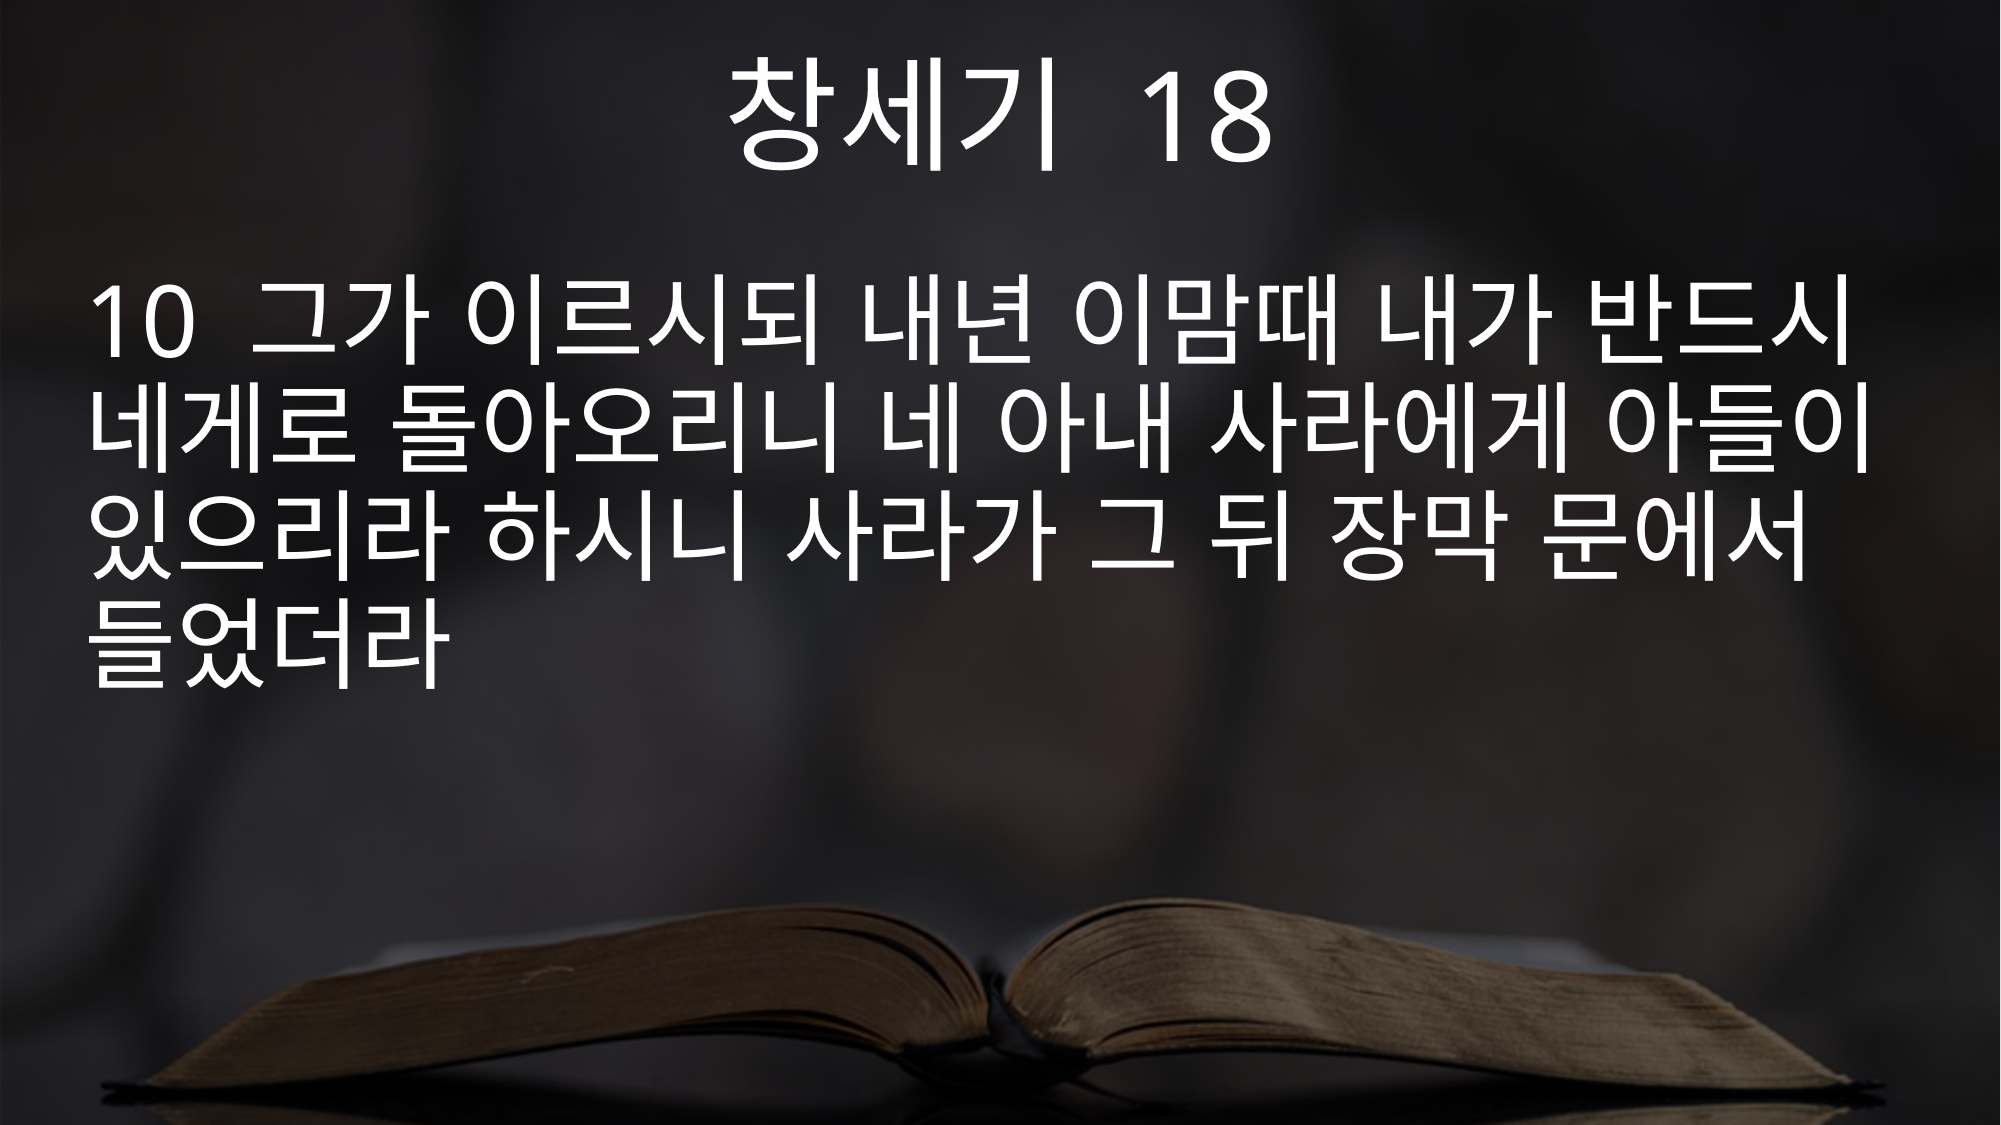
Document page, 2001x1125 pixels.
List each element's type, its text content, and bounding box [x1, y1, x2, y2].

footer 창세기 18 [0, 32, 2000, 192]
list 10 그가 이르시되 내년 이맘때 내가 반드시 네게로 돌아오리니 네 아내 사라에게 아들이 있으리라 하시니 사라가 그 뒤 장막 문에서 들었더라 [69, 263, 1953, 423]
picture [0, 0, 2001, 1125]
